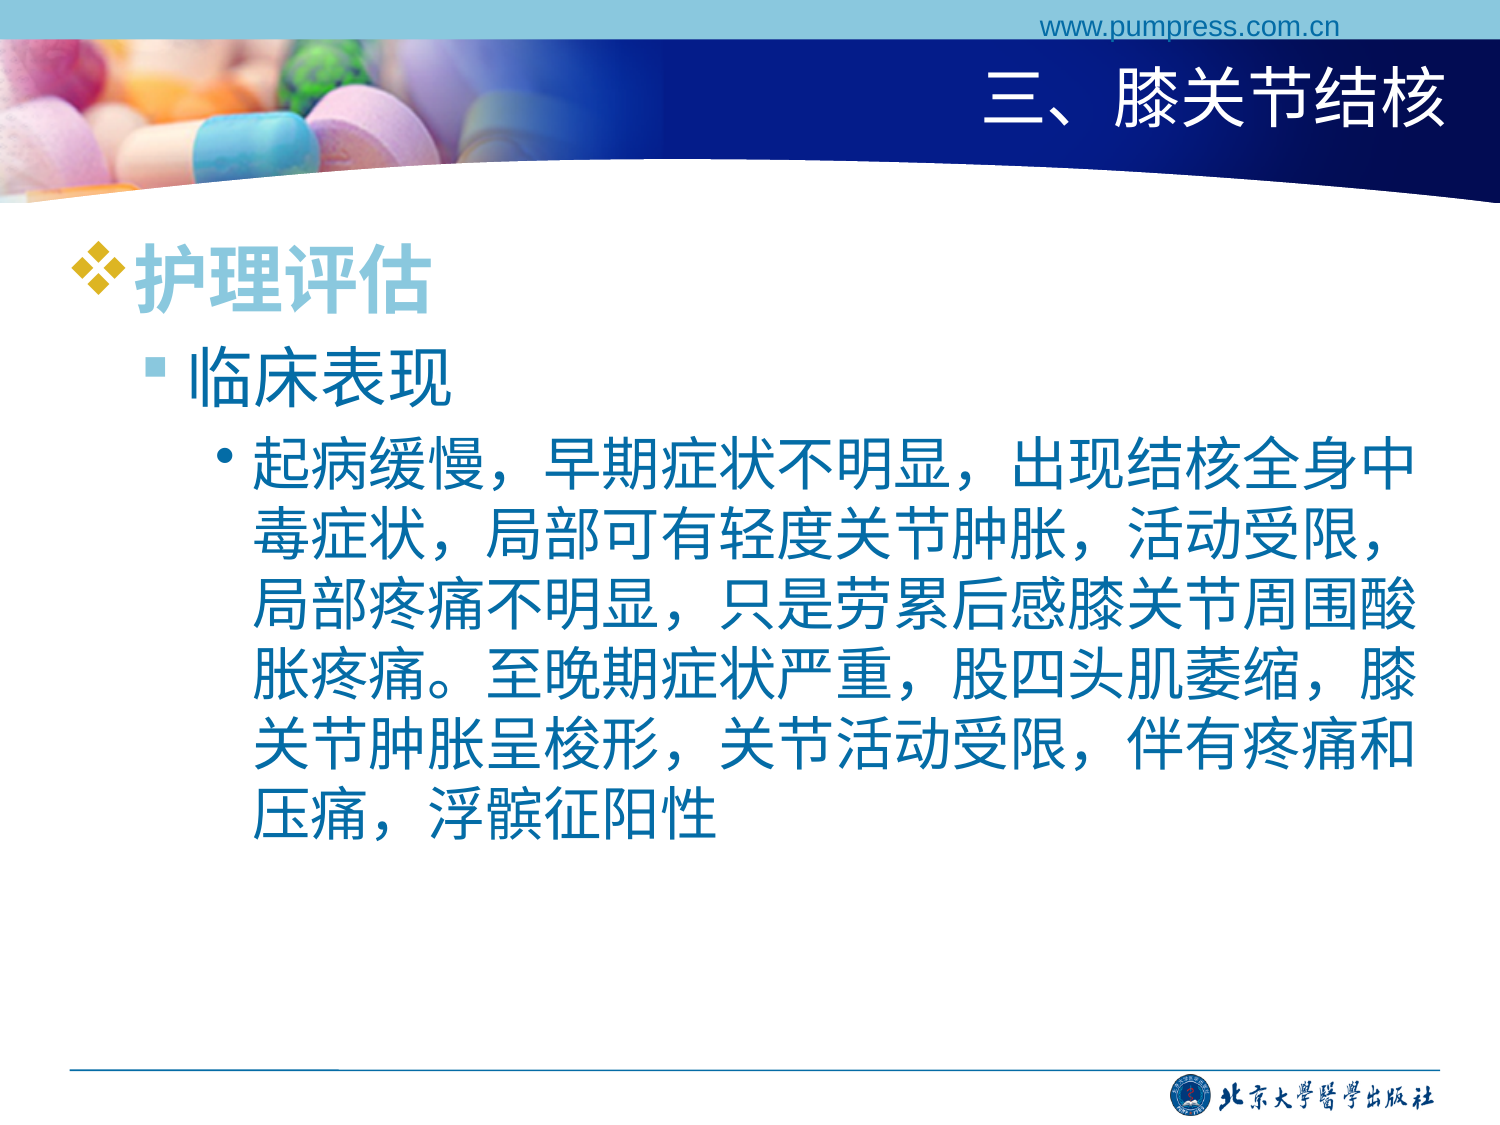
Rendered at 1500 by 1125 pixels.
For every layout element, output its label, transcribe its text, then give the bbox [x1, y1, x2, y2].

slide_number www.pumpress.com.cn [1025, 0, 1463, 38]
title 三、膝关节结核 [137, 49, 1463, 143]
list 护理评估 临床表现 起病缓慢，早期症状不明显，出现结核全身中毒症状，局部可有轻度关节肿胀，活动受限，局部疼痛不明显，只是劳累后感膝关节周围酸胀疼痛。至晚期症状严重，股四头肌萎缩，膝关节肿胀呈梭形，关节活动受限，伴有疼痛和压痛，浮髌征阳性 [49, 224, 1463, 1026]
picture [0, 40, 1500, 203]
picture [1170, 1074, 1436, 1118]
